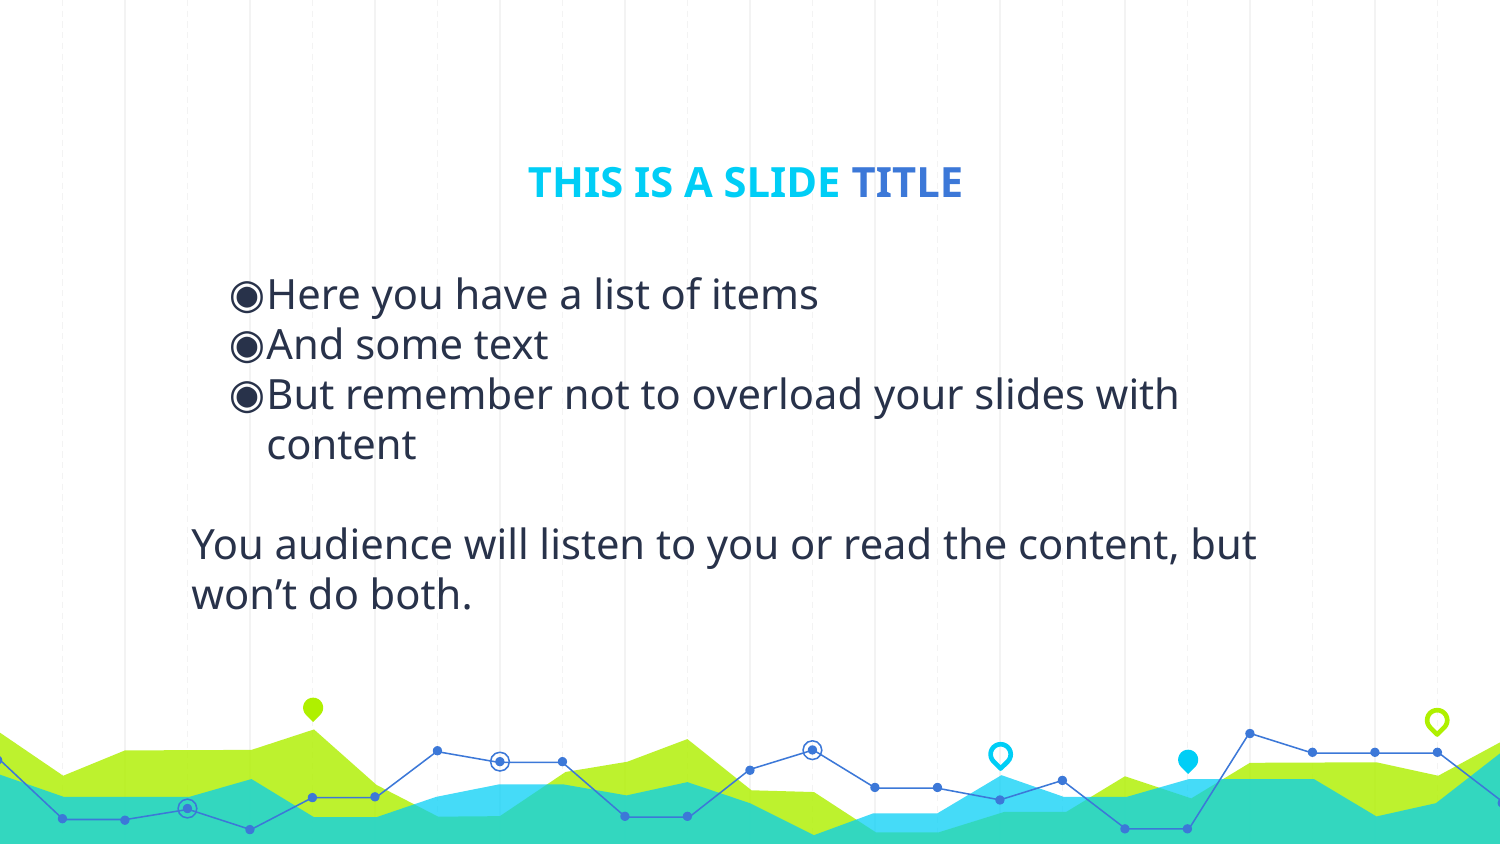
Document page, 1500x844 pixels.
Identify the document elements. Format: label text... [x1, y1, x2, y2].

list Here you have a list of items And some text But remember not to overload your slides with content You audience will listen to you or read the content, but won’t do both. [176, 252, 1325, 568]
title THIS IS A SLIDE TITLE [171, 103, 1320, 222]
